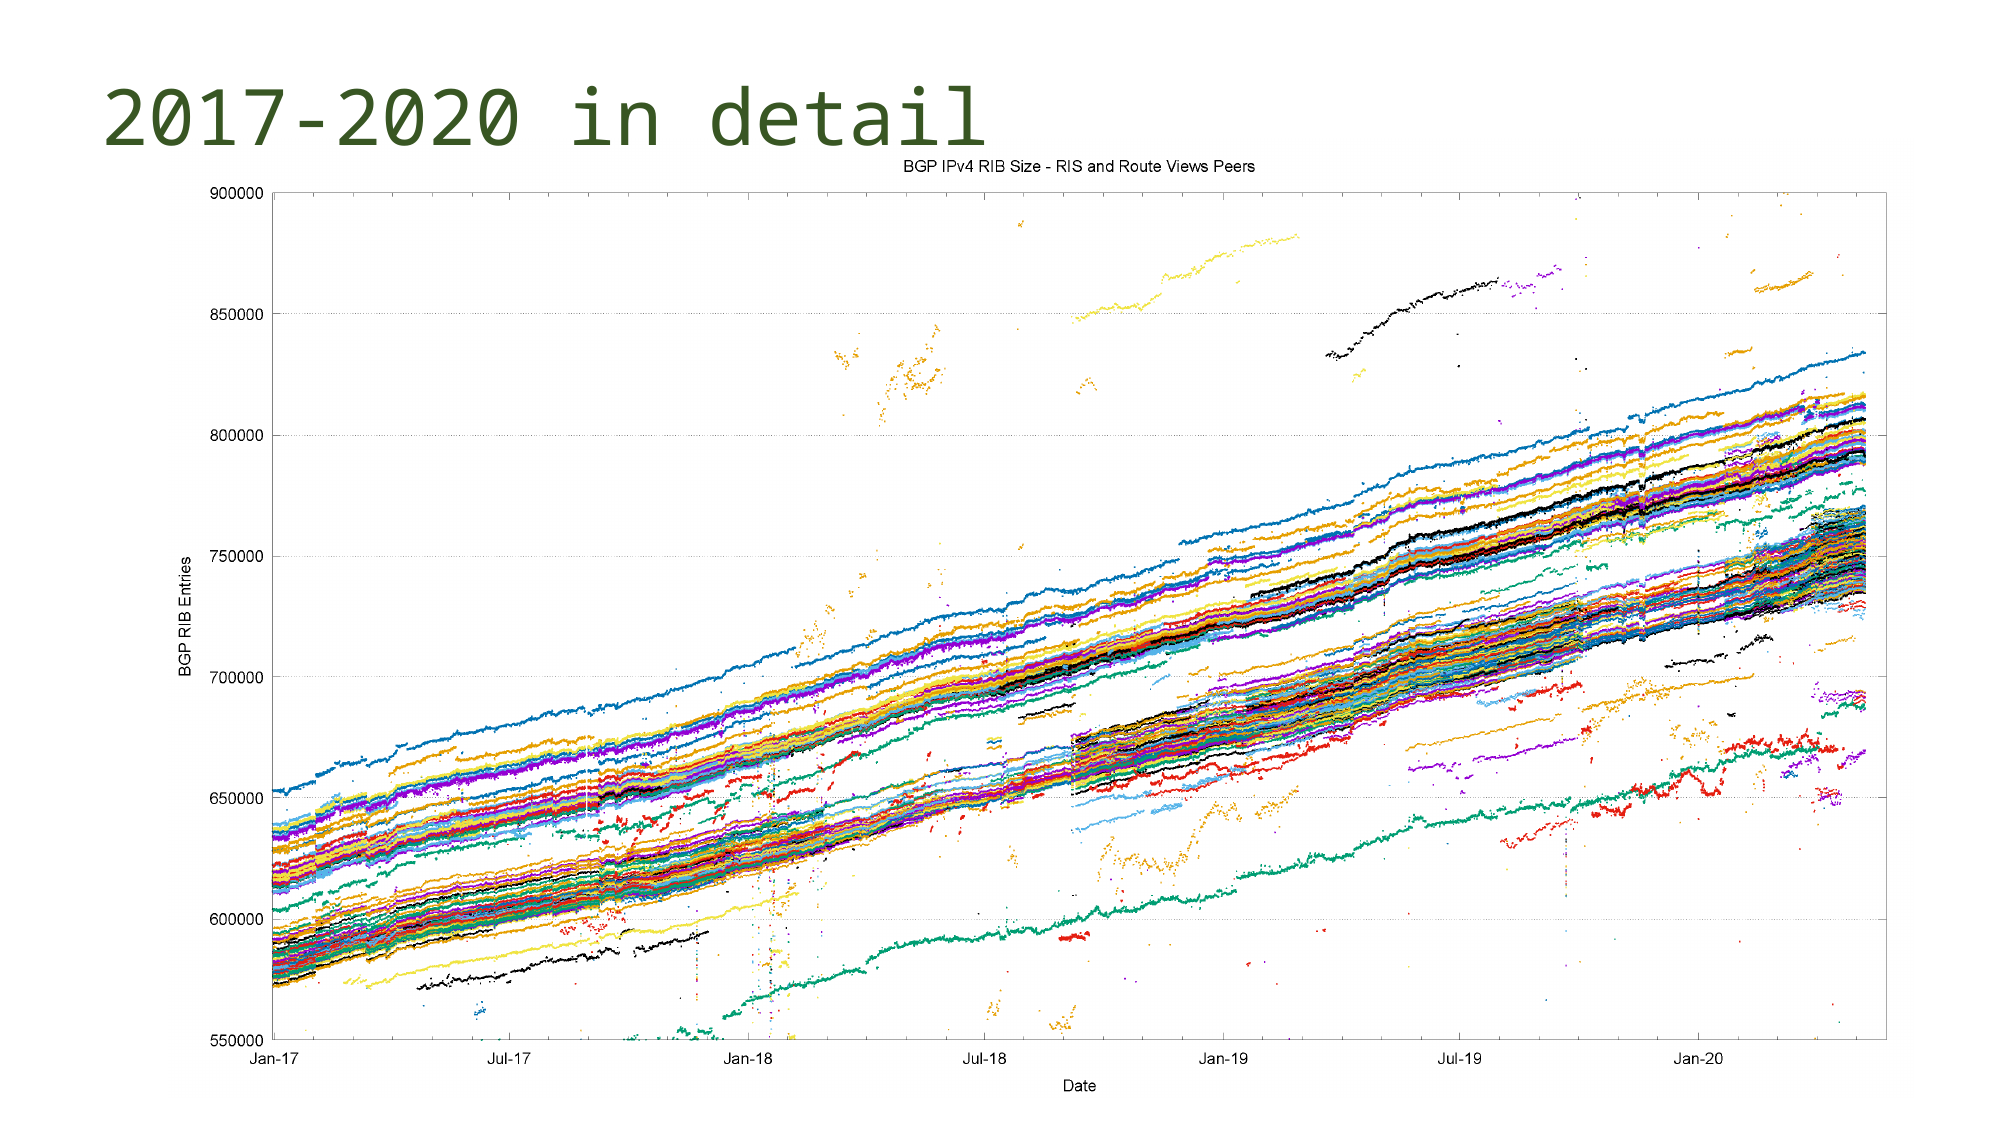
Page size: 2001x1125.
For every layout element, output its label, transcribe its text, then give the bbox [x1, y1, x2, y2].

title 2017-2020 in detail [86, 26, 1914, 215]
picture [168, 138, 1914, 1098]
